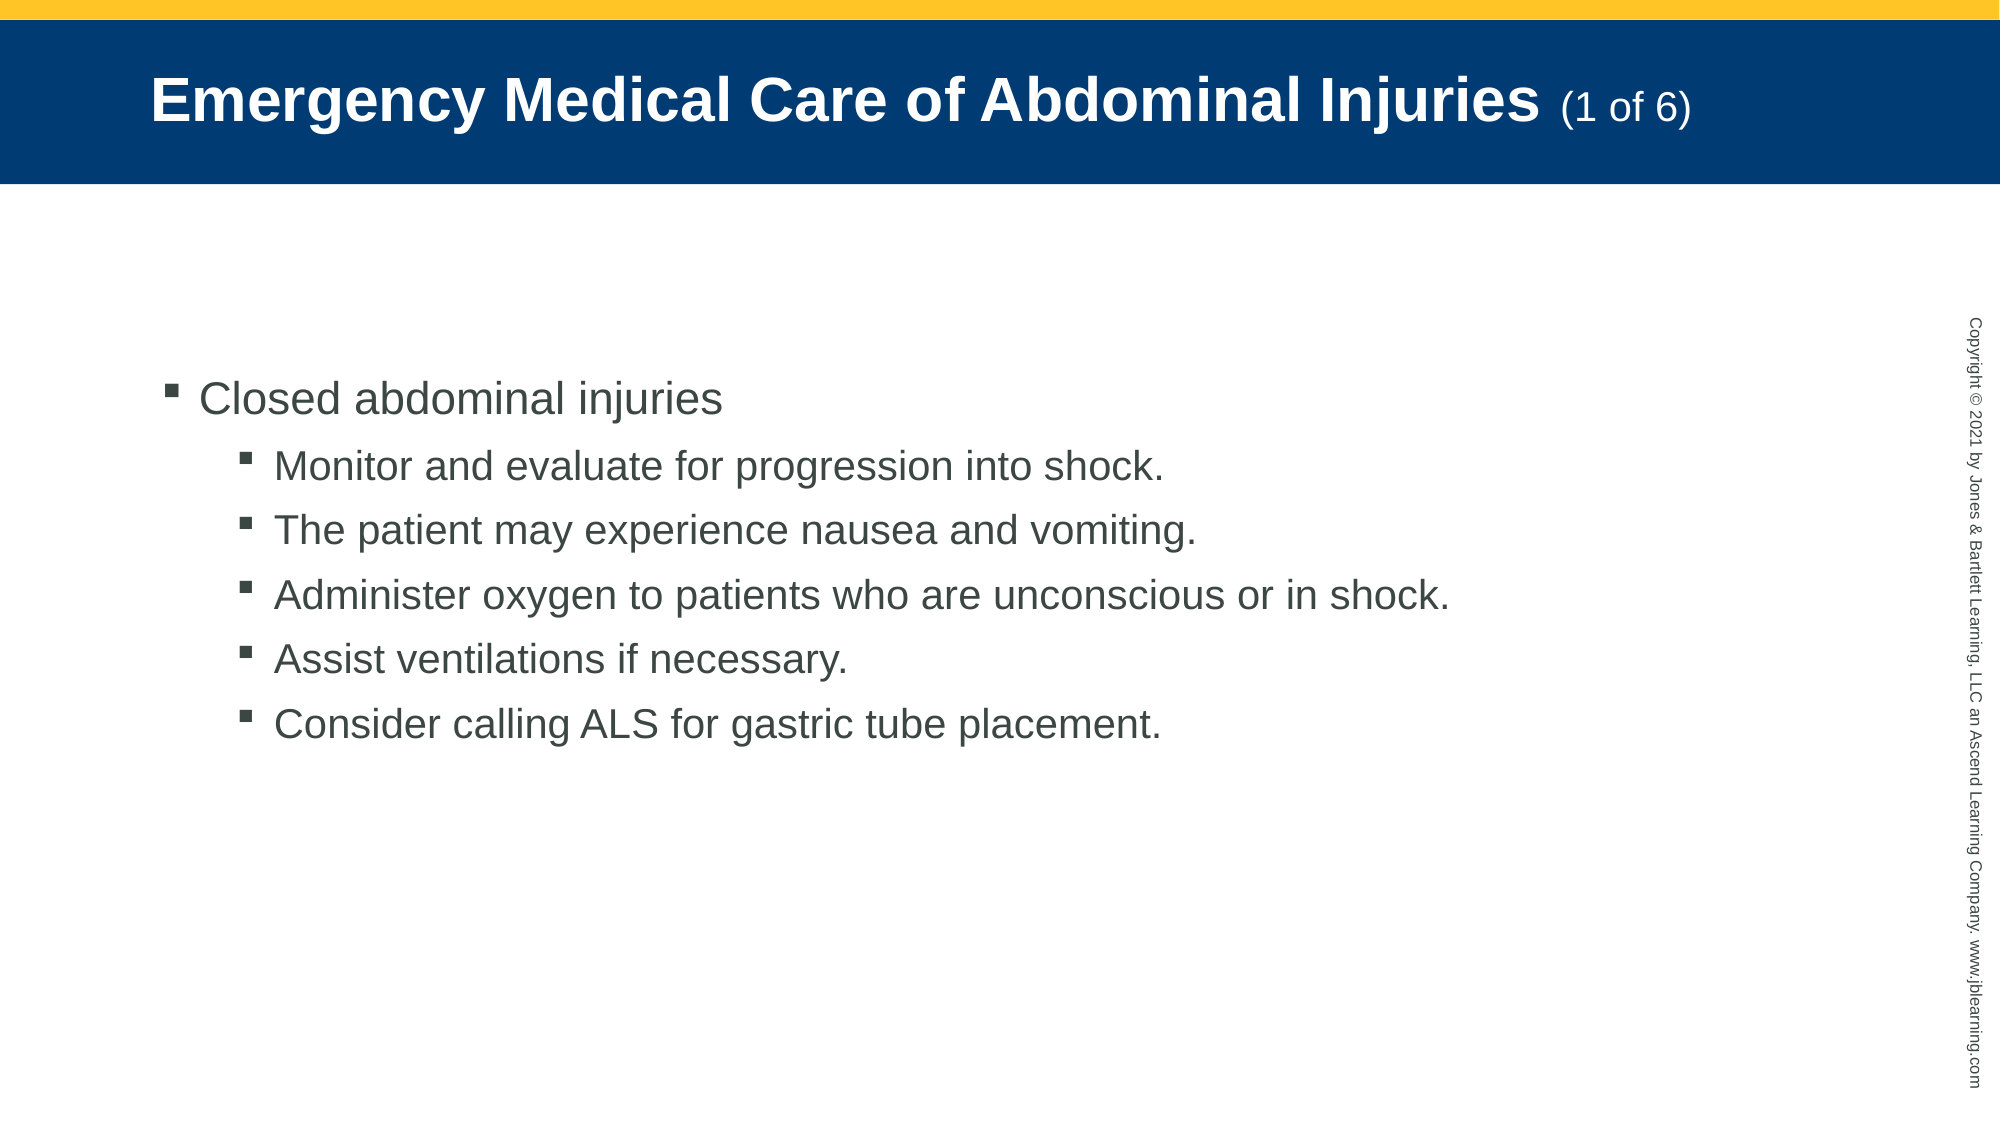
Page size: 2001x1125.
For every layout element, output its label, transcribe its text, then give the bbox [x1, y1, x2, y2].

title Emergency Medical Care of Abdominal Injuries (1 of 6) [0, 19, 2000, 185]
list Closed abdominal injuries Monitor and evaluate for progression into shock. The patient may experience nausea and vomiting. Administer oxygen to patients who are unconscious or in shock. Assist ventilations if necessary. Consider calling ALS for gastric tube placement. [146, 361, 1859, 1016]
